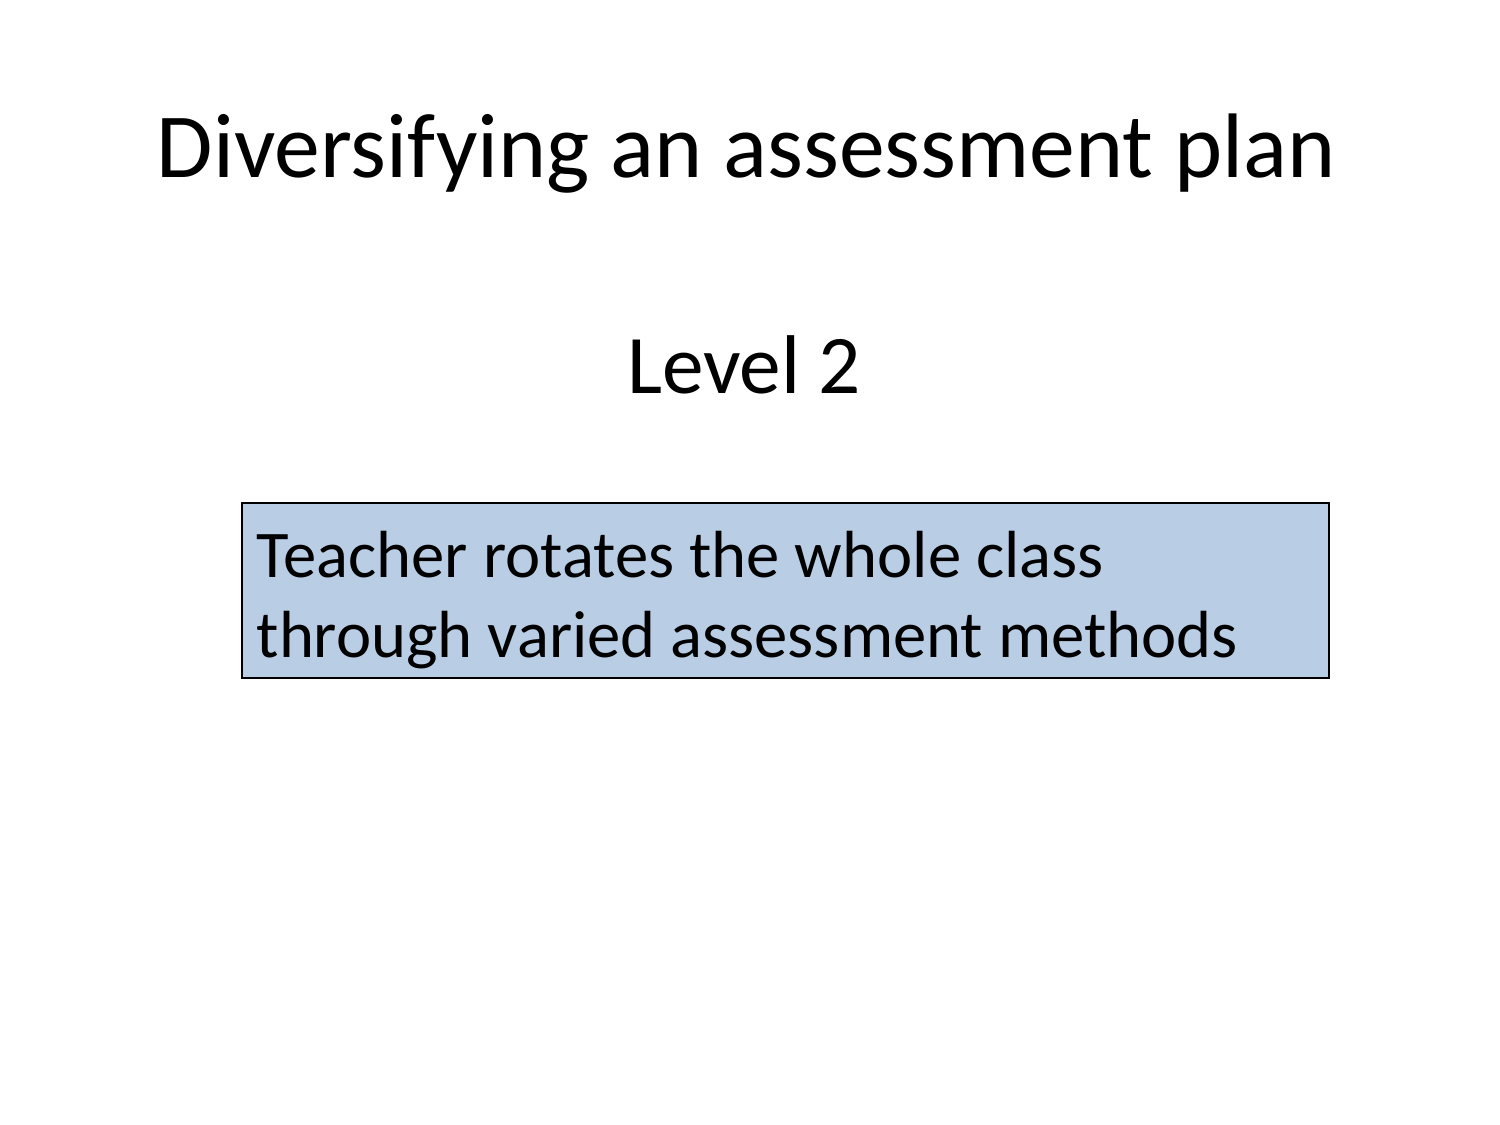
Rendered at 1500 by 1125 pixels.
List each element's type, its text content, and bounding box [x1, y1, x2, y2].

text_box Level 2 [572, 302, 916, 418]
text_box Diversifying an assessment plan [29, 78, 1465, 203]
text_box Teacher rotates the whole class through varied assessment methods [242, 503, 1329, 679]
